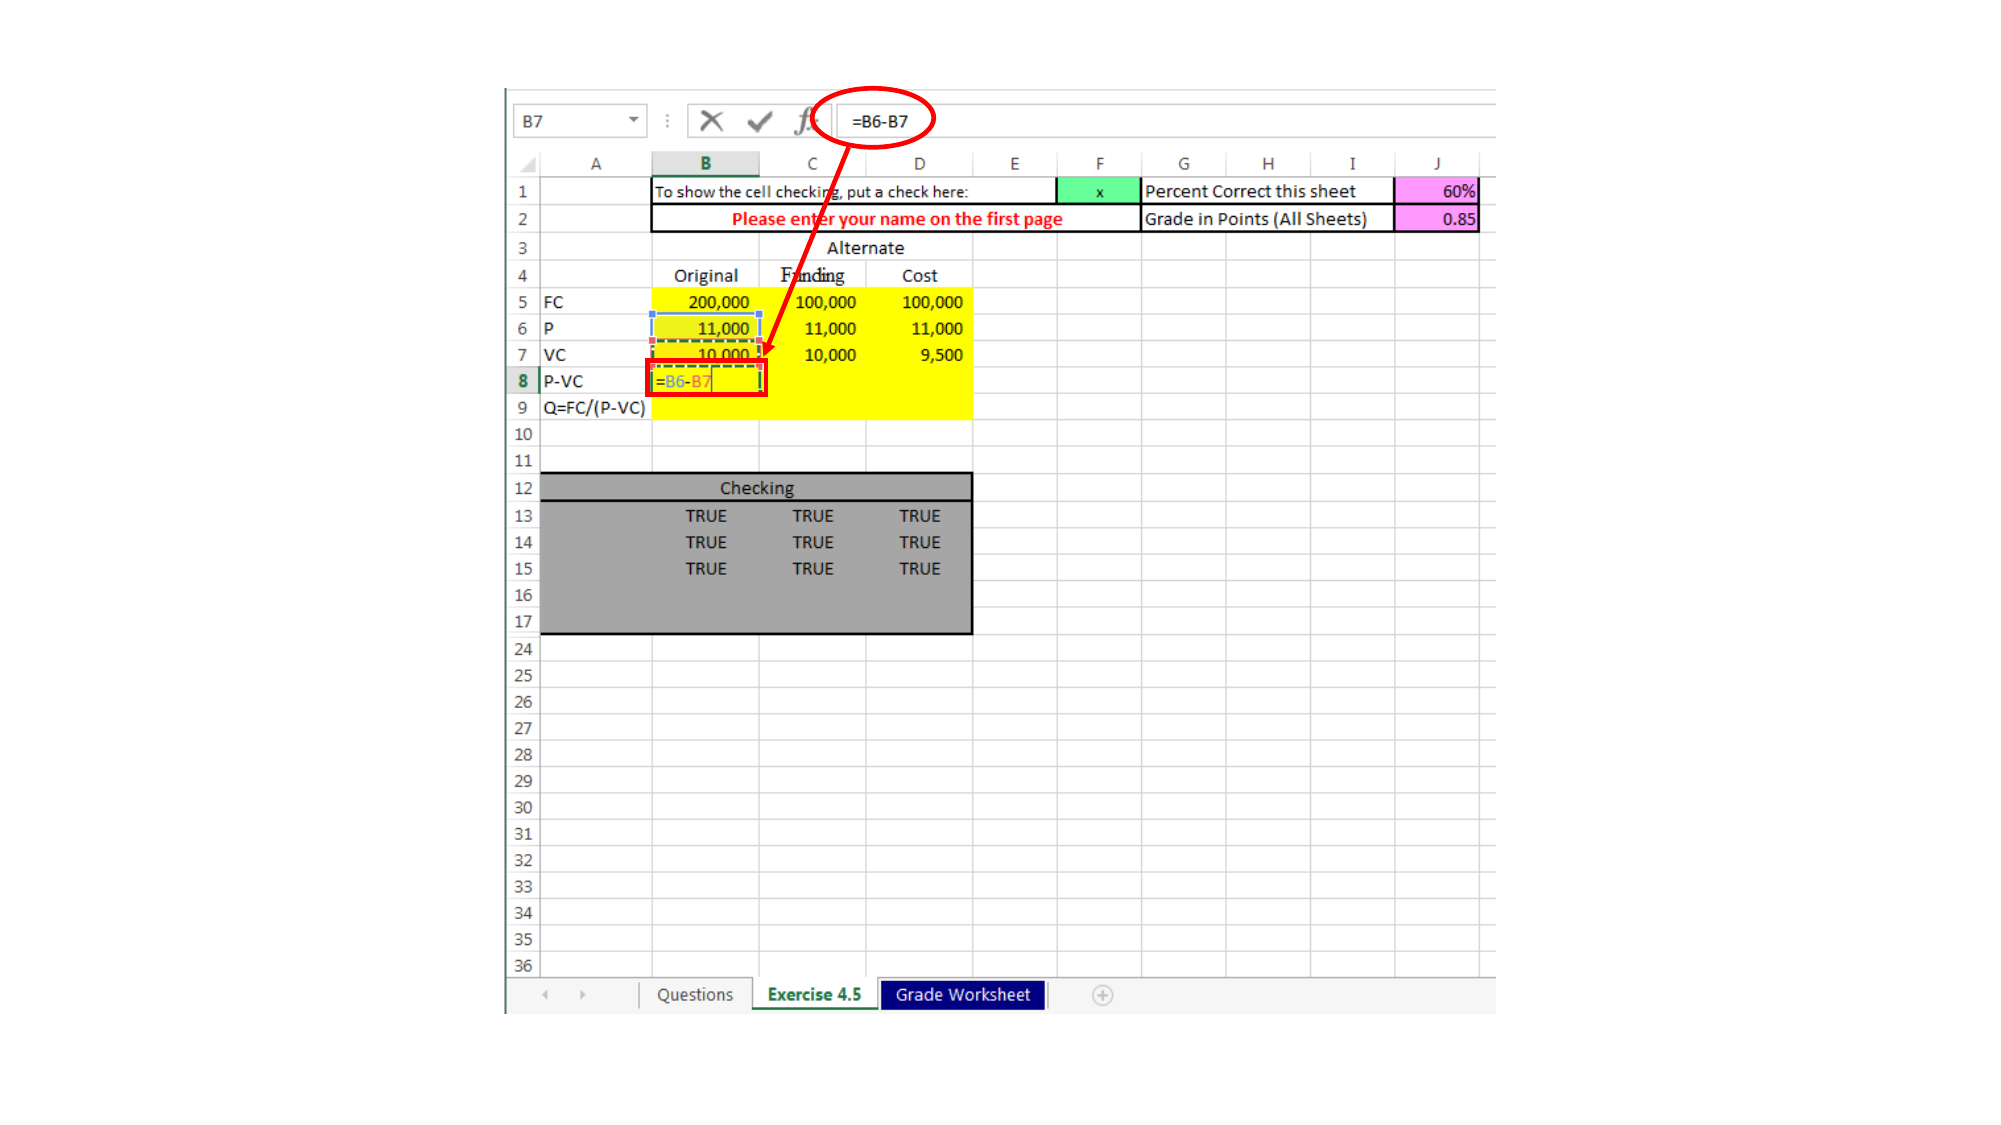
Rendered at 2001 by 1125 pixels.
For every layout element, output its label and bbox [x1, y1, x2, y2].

text_box [763, 147, 849, 357]
list [504, 88, 1496, 1014]
